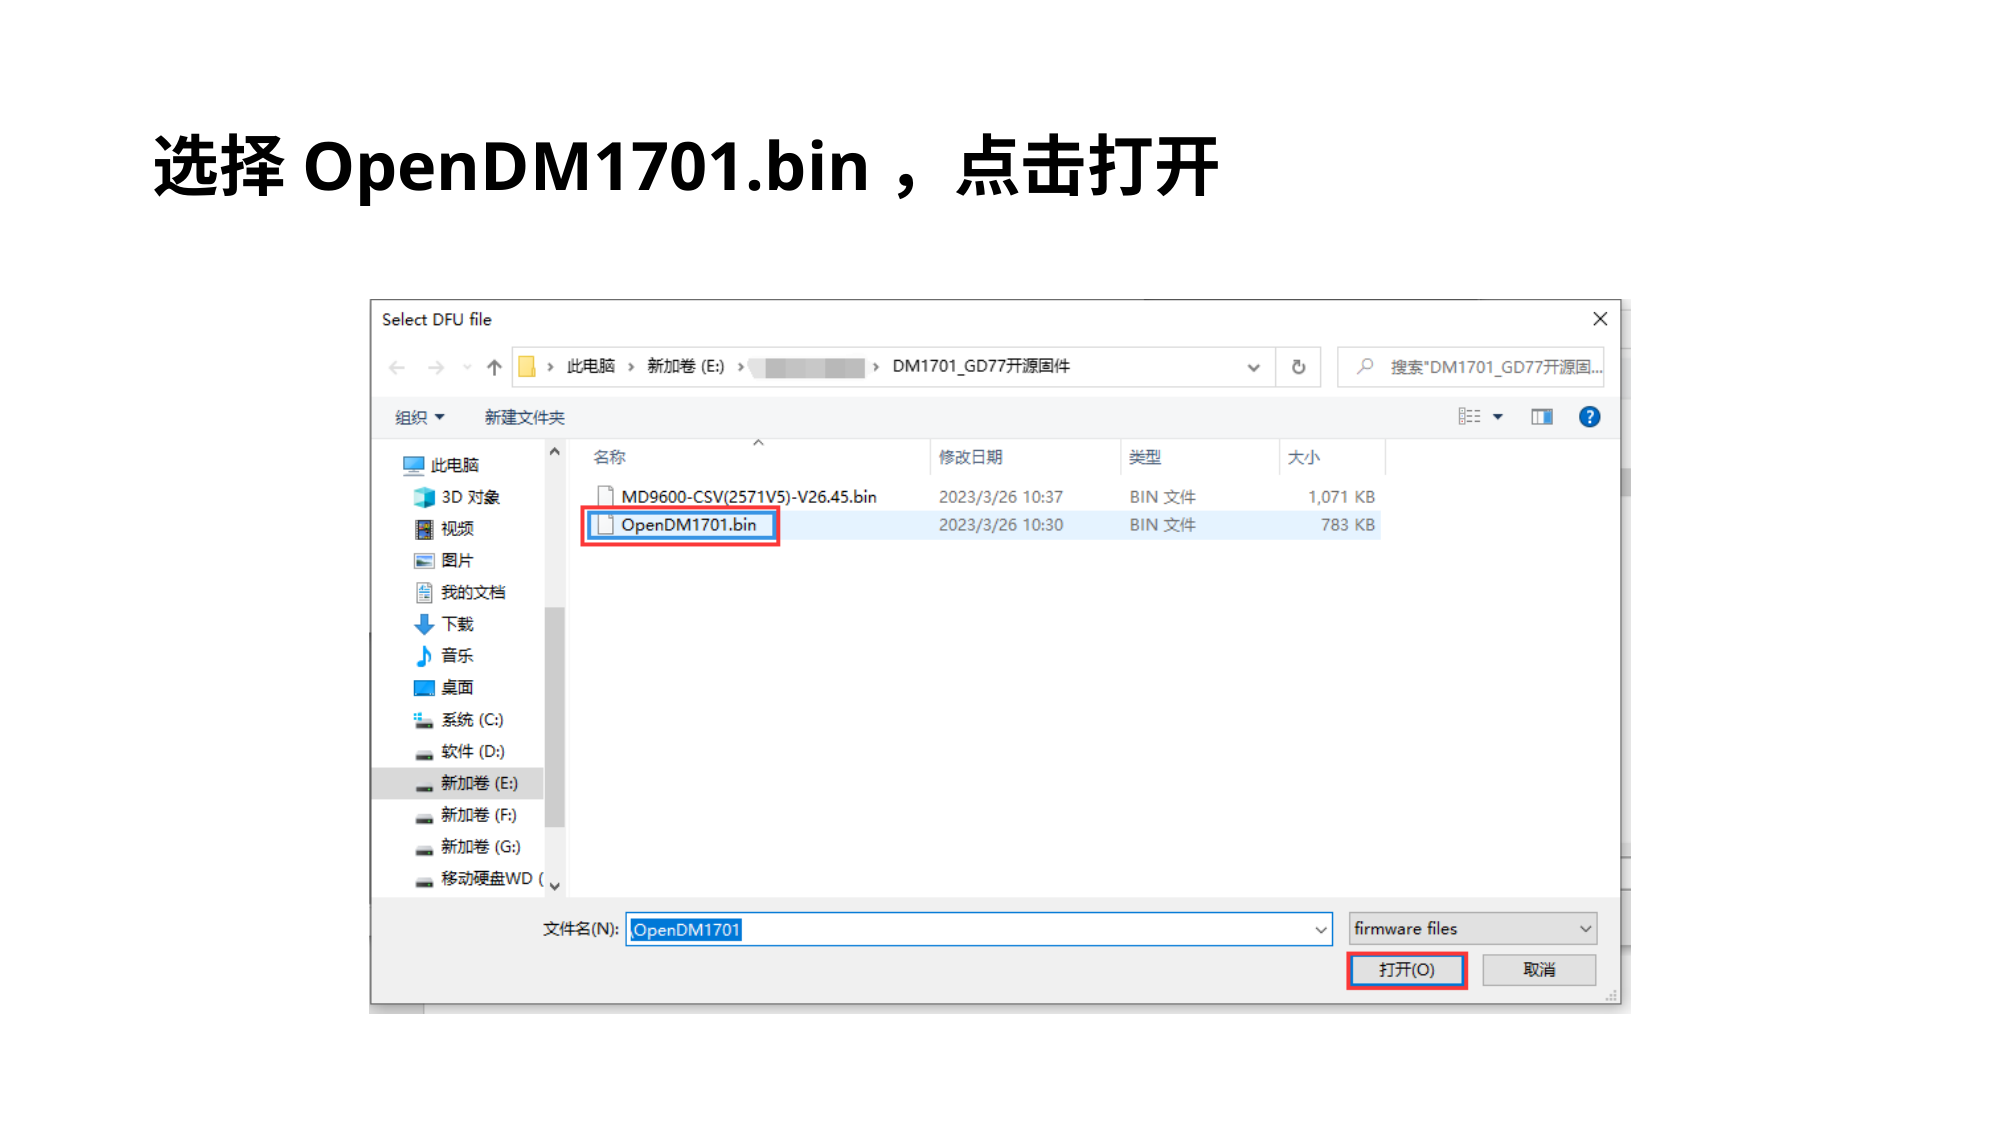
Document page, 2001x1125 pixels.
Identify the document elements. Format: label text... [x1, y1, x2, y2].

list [369, 299, 1631, 1014]
title 选择OpenDM1701.bin，点击打开 [137, 59, 1863, 278]
